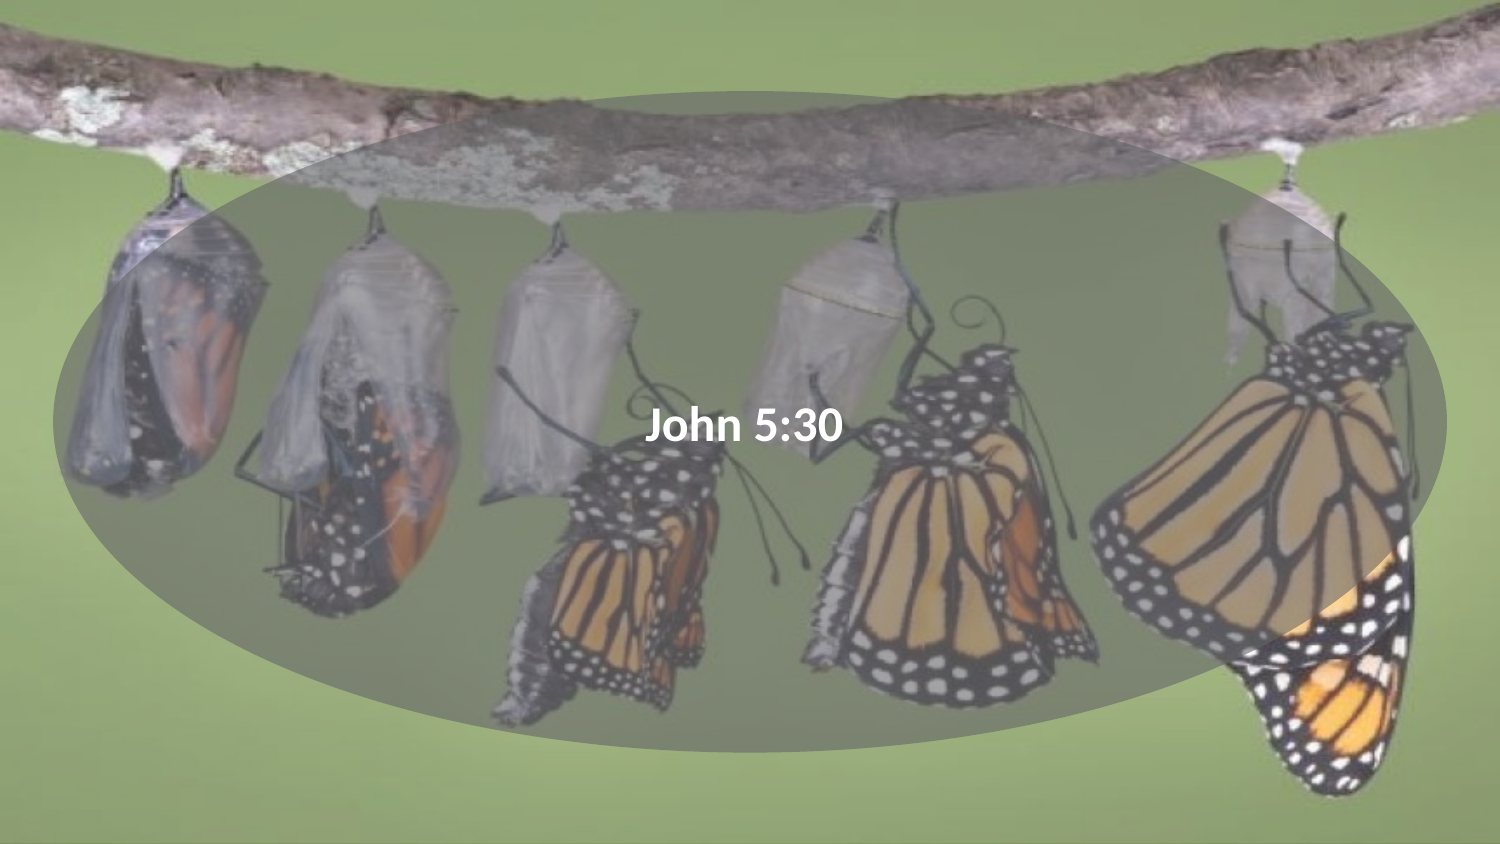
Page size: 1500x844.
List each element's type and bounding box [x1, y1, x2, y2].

picture [0, 0, 1500, 844]
text_box [52, 90, 1448, 753]
